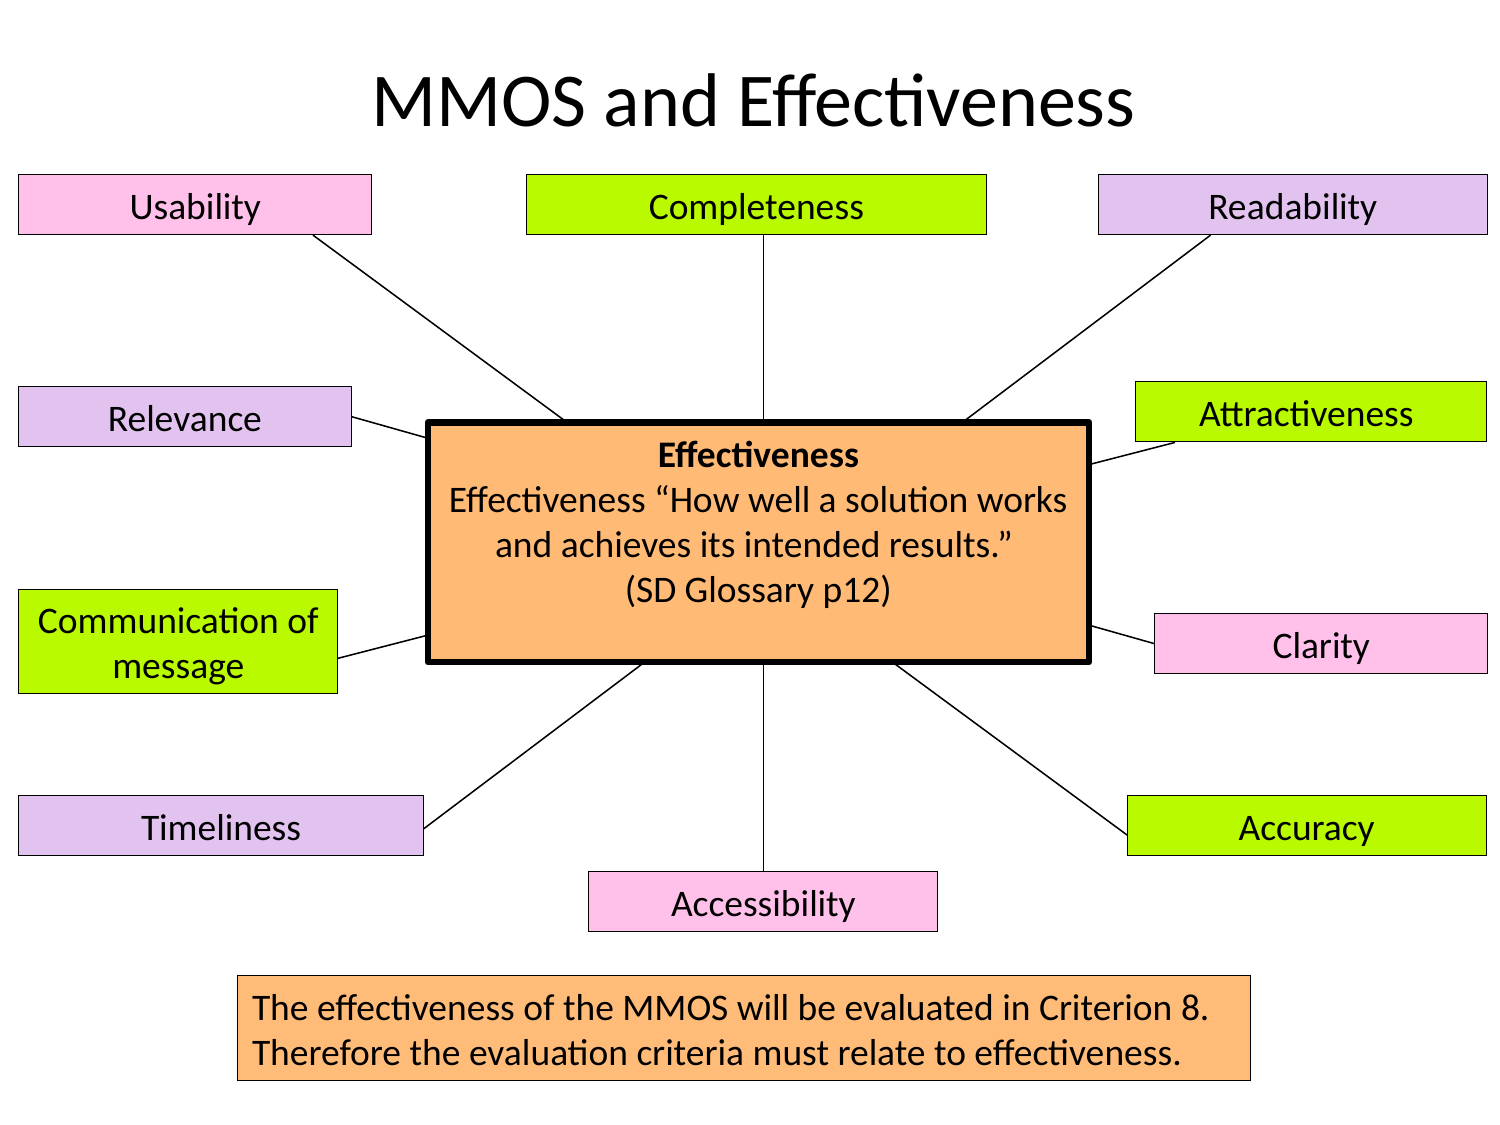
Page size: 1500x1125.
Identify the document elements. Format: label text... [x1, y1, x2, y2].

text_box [312, 672, 758, 842]
text_box The effectiveness of the MMOS will be evaluated in Criterion 8. Therefore the evaluation criteria must relate to effectiveness. [237, 975, 1251, 1081]
text_box Completeness [526, 174, 987, 232]
text_box MMOS and Effectiveness [41, 42, 1467, 149]
text_box Usability [18, 174, 372, 235]
text_box Timeliness [18, 795, 424, 856]
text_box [312, 442, 758, 665]
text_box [1137, 234, 1211, 842]
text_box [312, 234, 762, 441]
text_box Communication of message [18, 589, 307, 694]
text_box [350, 416, 1155, 645]
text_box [768, 673, 1136, 842]
text_box Clarity [1216, 613, 1488, 674]
text_box Accuracy [1127, 795, 1487, 856]
text_box Attractiveness [1216, 381, 1487, 442]
text_box Accessibility [588, 871, 938, 932]
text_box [764, 234, 1136, 415]
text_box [768, 442, 1176, 665]
text_box Relevance [18, 386, 307, 447]
text_box Readability [1098, 174, 1488, 235]
